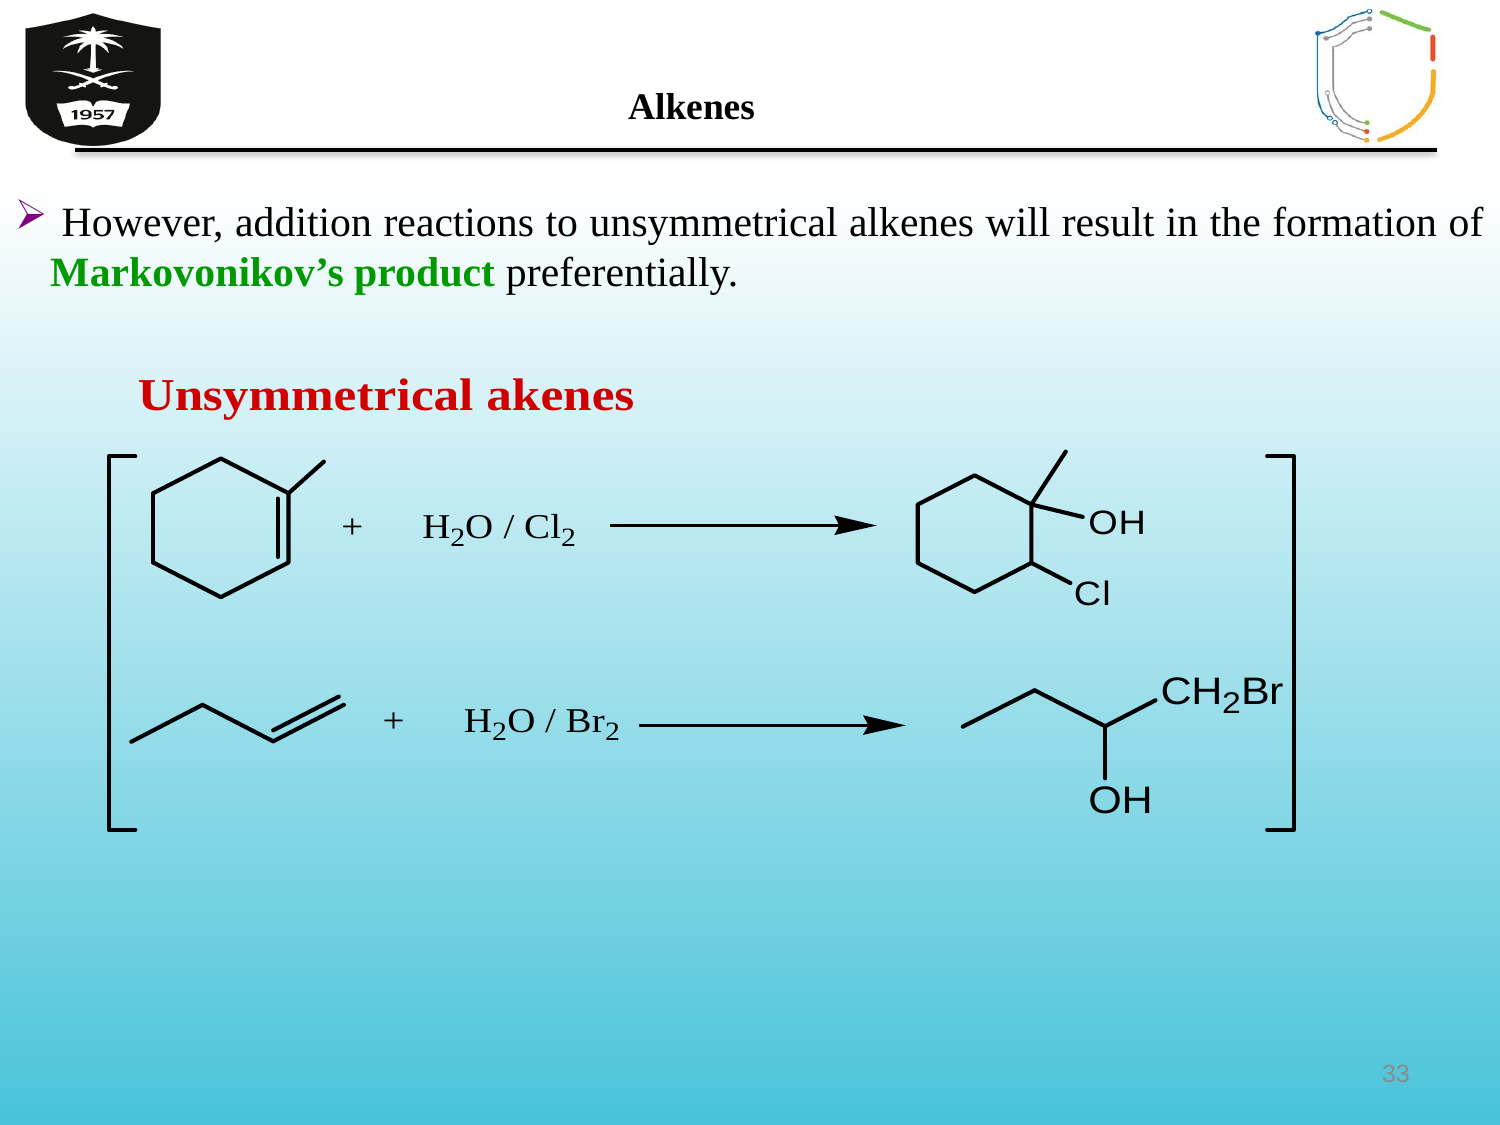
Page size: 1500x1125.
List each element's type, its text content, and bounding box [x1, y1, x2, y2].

picture [24, 12, 163, 151]
text_box However, addition reactions to unsymmetrical alkenes will result in the formation of Markovonikov’s product preferentially. [0, 187, 1500, 303]
slide_number 33 [1074, 1042, 1425, 1103]
picture [1287, 0, 1463, 165]
text_box Alkenes [613, 74, 771, 135]
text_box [99, 374, 1303, 838]
